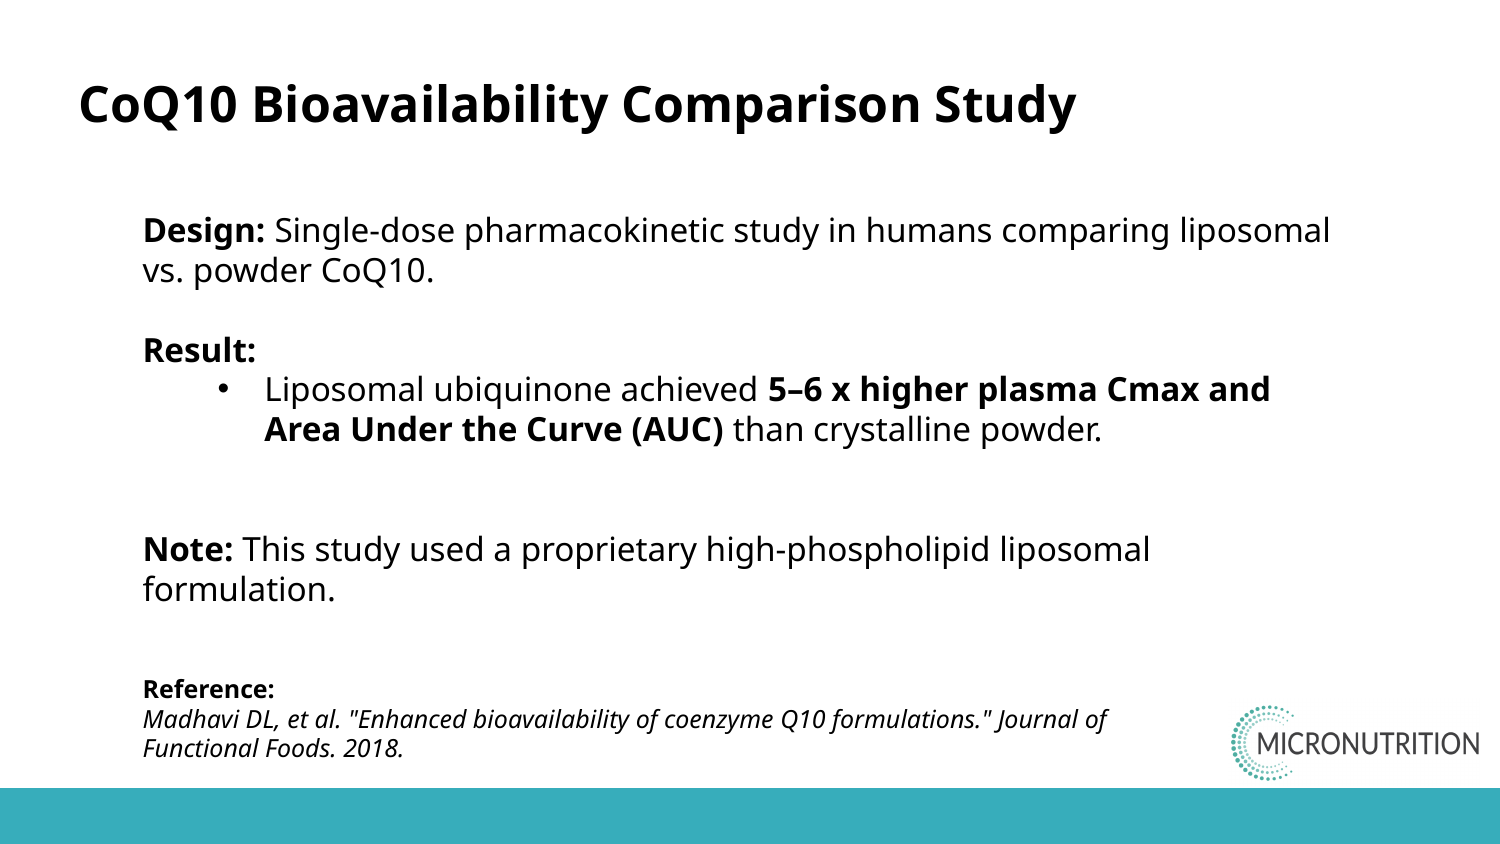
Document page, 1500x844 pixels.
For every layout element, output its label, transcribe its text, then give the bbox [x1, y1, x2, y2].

text_box CoQ10 Bioavailability Comparison Study [64, 57, 1465, 151]
text_box [0, 787, 1500, 844]
text_box Design: Single-dose pharmacokinetic study in humans comparing liposomal vs. powder CoQ10. Result: Liposomal ubiquinone achieved 5–6 x higher plasma Cmax and Area Under the Curve (AUC) than crystalline powder. Note: This study used a proprietary high-phospholipid liposomal formulation. [127, 161, 1355, 656]
picture [1228, 698, 1480, 789]
text_box Reference:​ Madhavi DL, et al. "Enhanced bioavailability of coenzyme Q10 formulations." Journal of Functional Foods. 2018. [127, 665, 1163, 771]
